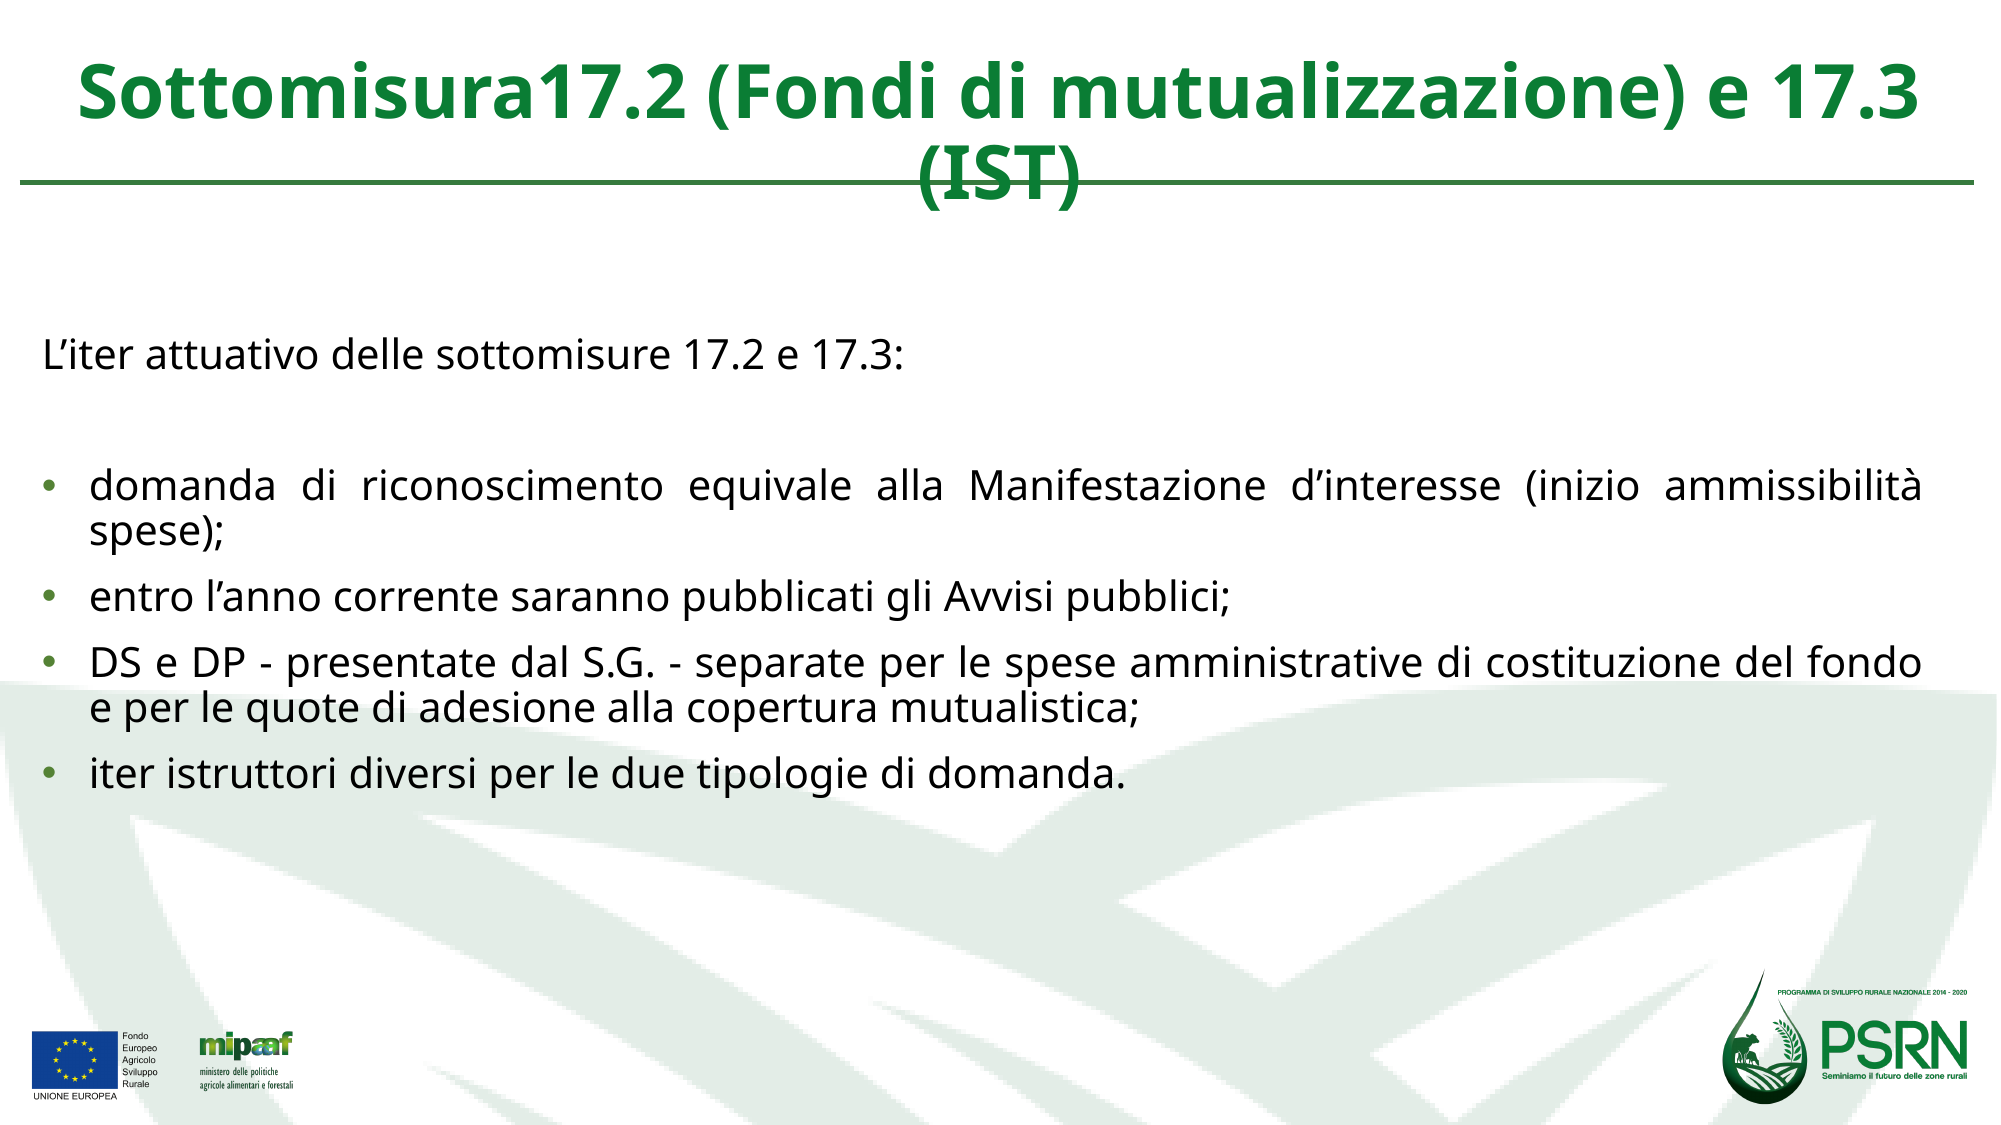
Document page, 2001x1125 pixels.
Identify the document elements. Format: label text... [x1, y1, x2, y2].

picture [19, 901, 324, 1125]
picture [1696, 901, 2000, 1125]
title Sottomisura17.2 (Fondi di mutualizzazione) e 17.3 (IST) [0, 87, 2000, 183]
list L’iter attuativo delle sottomisure 17.2 e 17.3: domanda di riconoscimento equivale alla Manifestazione d’interesse (inizio ammissibilità spese); entro l’anno corrente saranno pubblicati gli Avvisi pubblici; DS e DP - presentate dal S.G. - separate per le spese amministrative di costituzione del fondo e per le quote di adesione alla copertura mutualistica; iter istruttori diversi per le due tipologie di domanda. [26, 254, 1940, 944]
